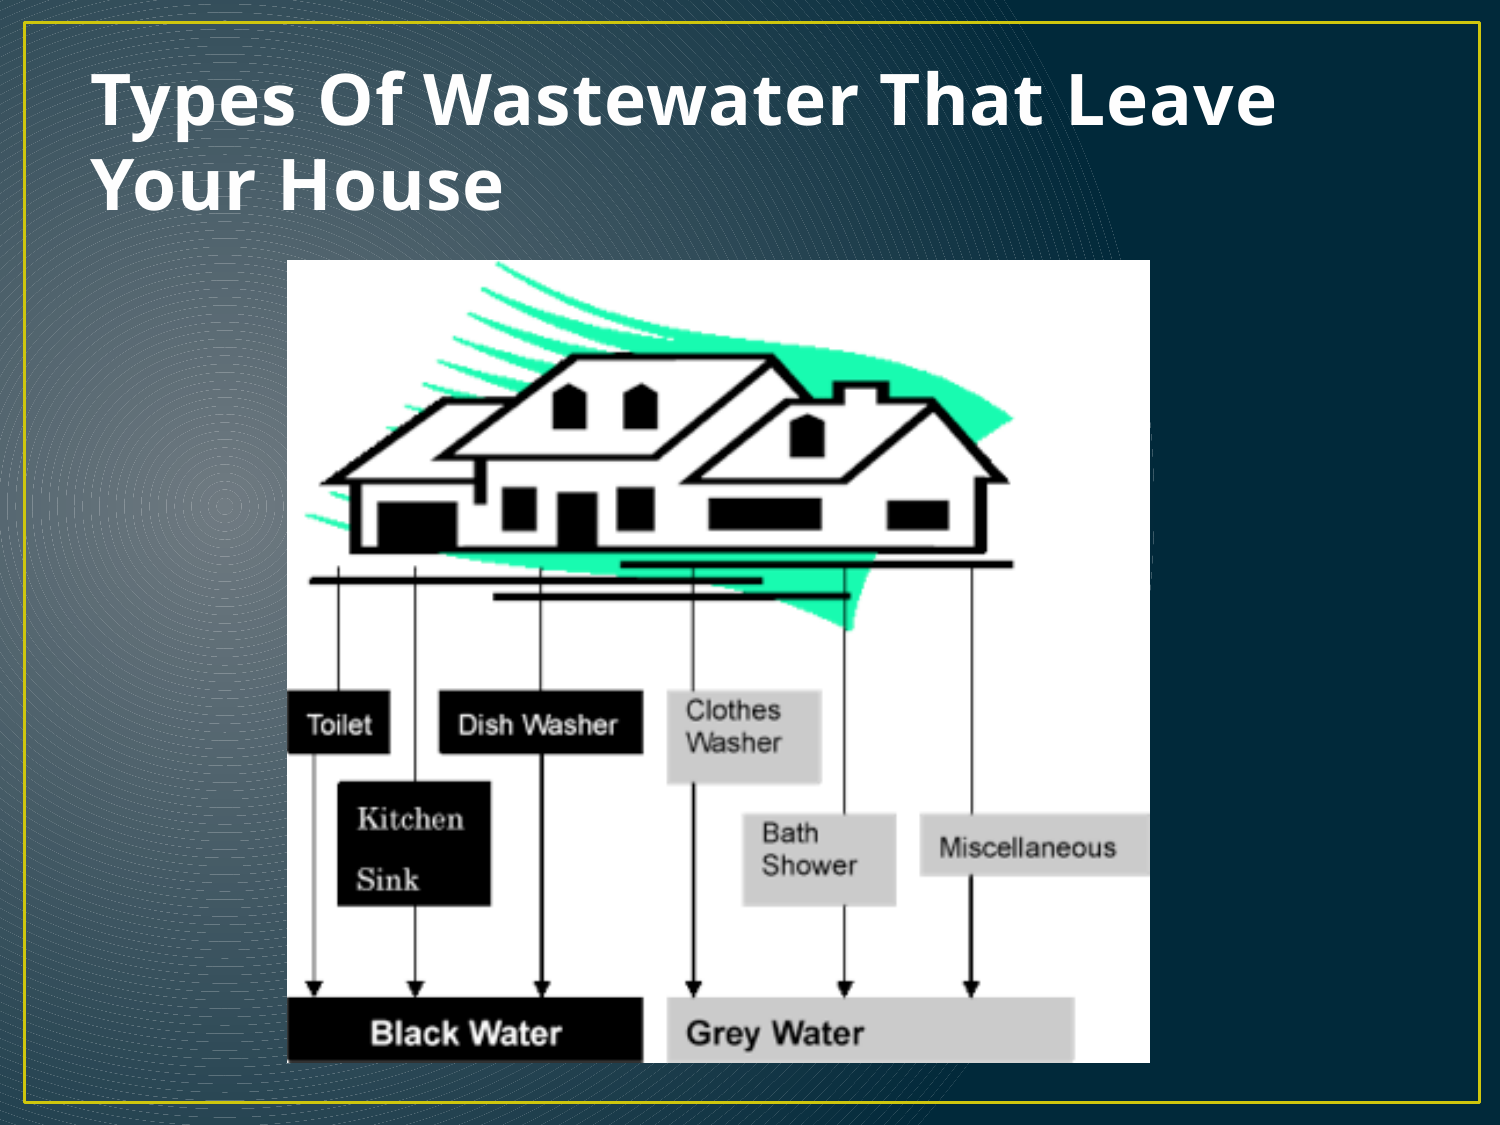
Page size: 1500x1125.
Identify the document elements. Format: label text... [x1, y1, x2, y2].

title Types Of Wastewater That Leave Your House [75, 45, 1425, 233]
picture [287, 254, 1150, 1063]
picture [917, 1067, 932, 1076]
